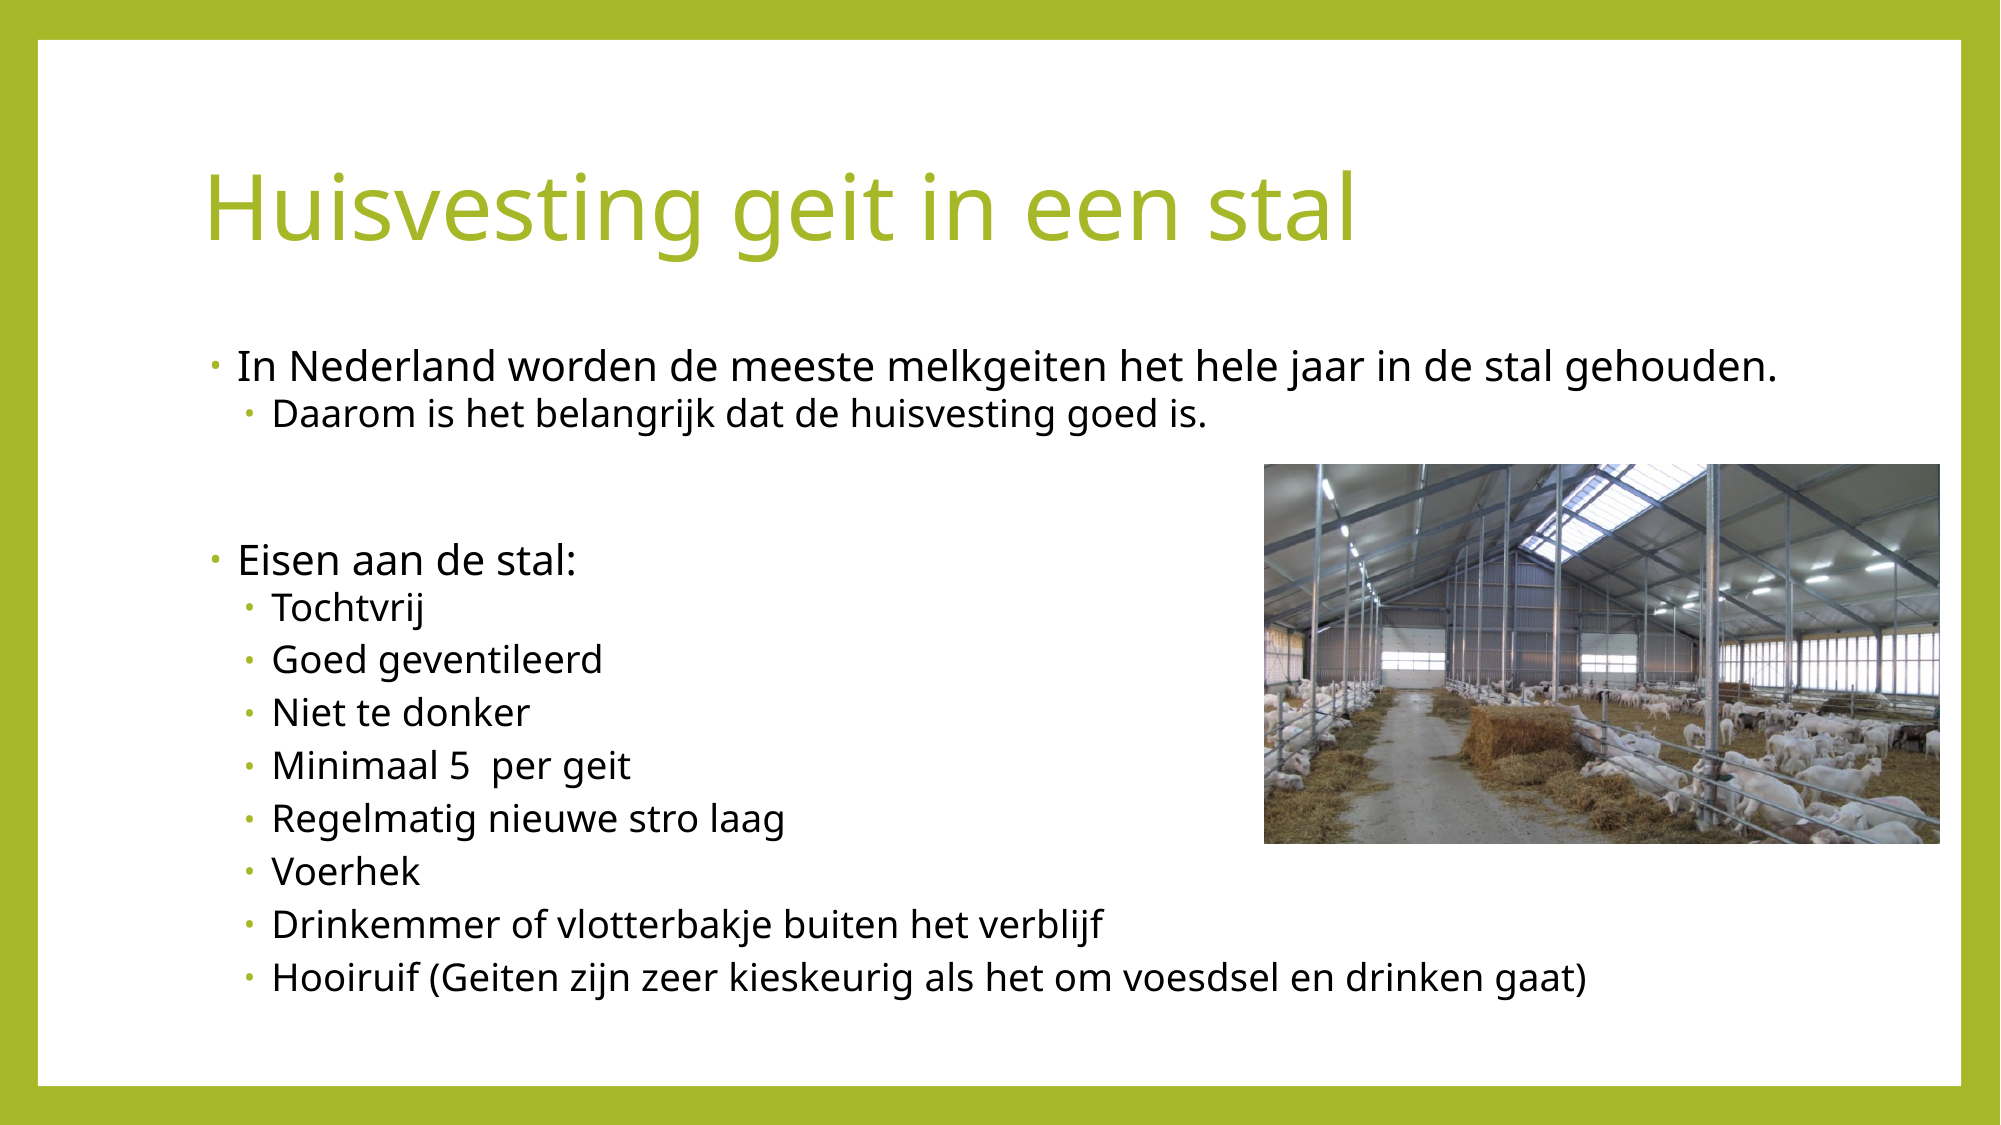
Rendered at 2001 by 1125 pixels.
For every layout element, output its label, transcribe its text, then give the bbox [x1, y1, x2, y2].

title Huisvesting geit in een stal [187, 99, 1808, 323]
picture [1263, 463, 1940, 844]
